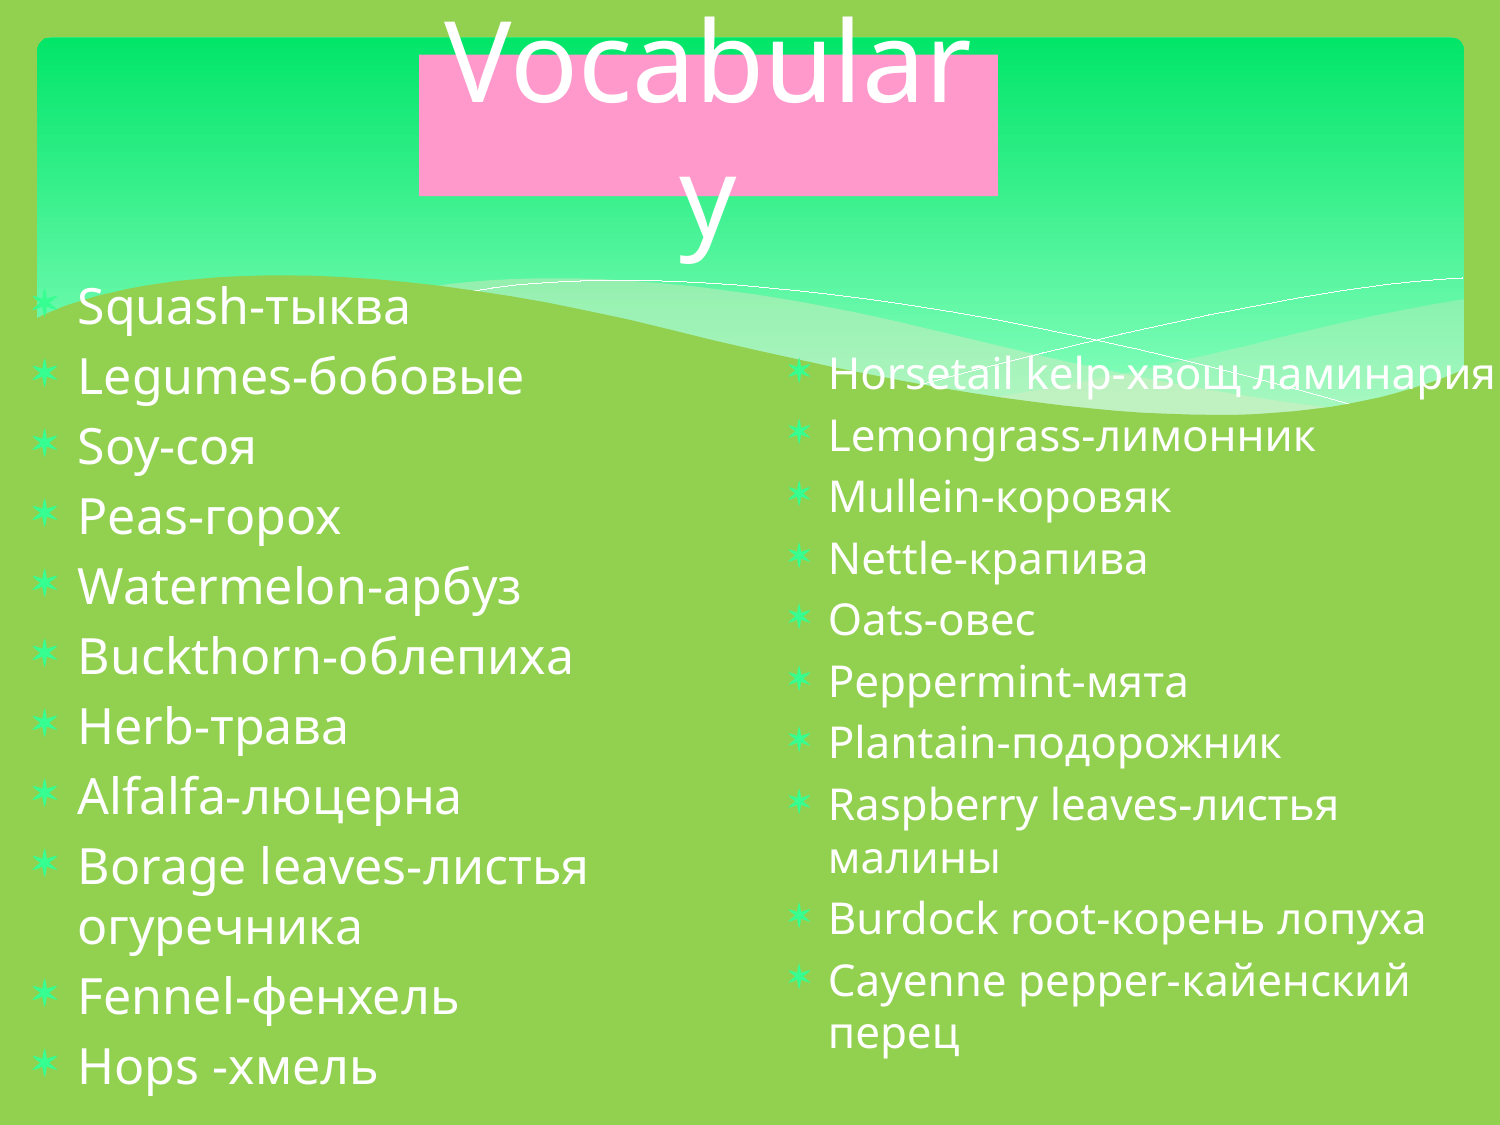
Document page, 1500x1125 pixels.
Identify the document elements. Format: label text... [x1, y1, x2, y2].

list Squash-тыква Legumes-бобовые Soy-соя Peas-горох Watermelon-арбуз Buckthorn-облепиха Herb-трава Alfalfa-люцерна Borage leaves-листья огуречника Fennel-фенхель Hops -хмель [17, 267, 821, 1071]
list Horsetail kelp-хвощ ламинария Lemongrass-лимонник Mullein-коровяк Nettle-крапива Oats-овес Peppermint-мята Plantain-подорожник Raspberry leaves-листья малины Burdock root-корень лопуха Cayenne pepper-кайенский перец [773, 338, 1500, 1071]
title Vocabulary [419, 54, 998, 197]
